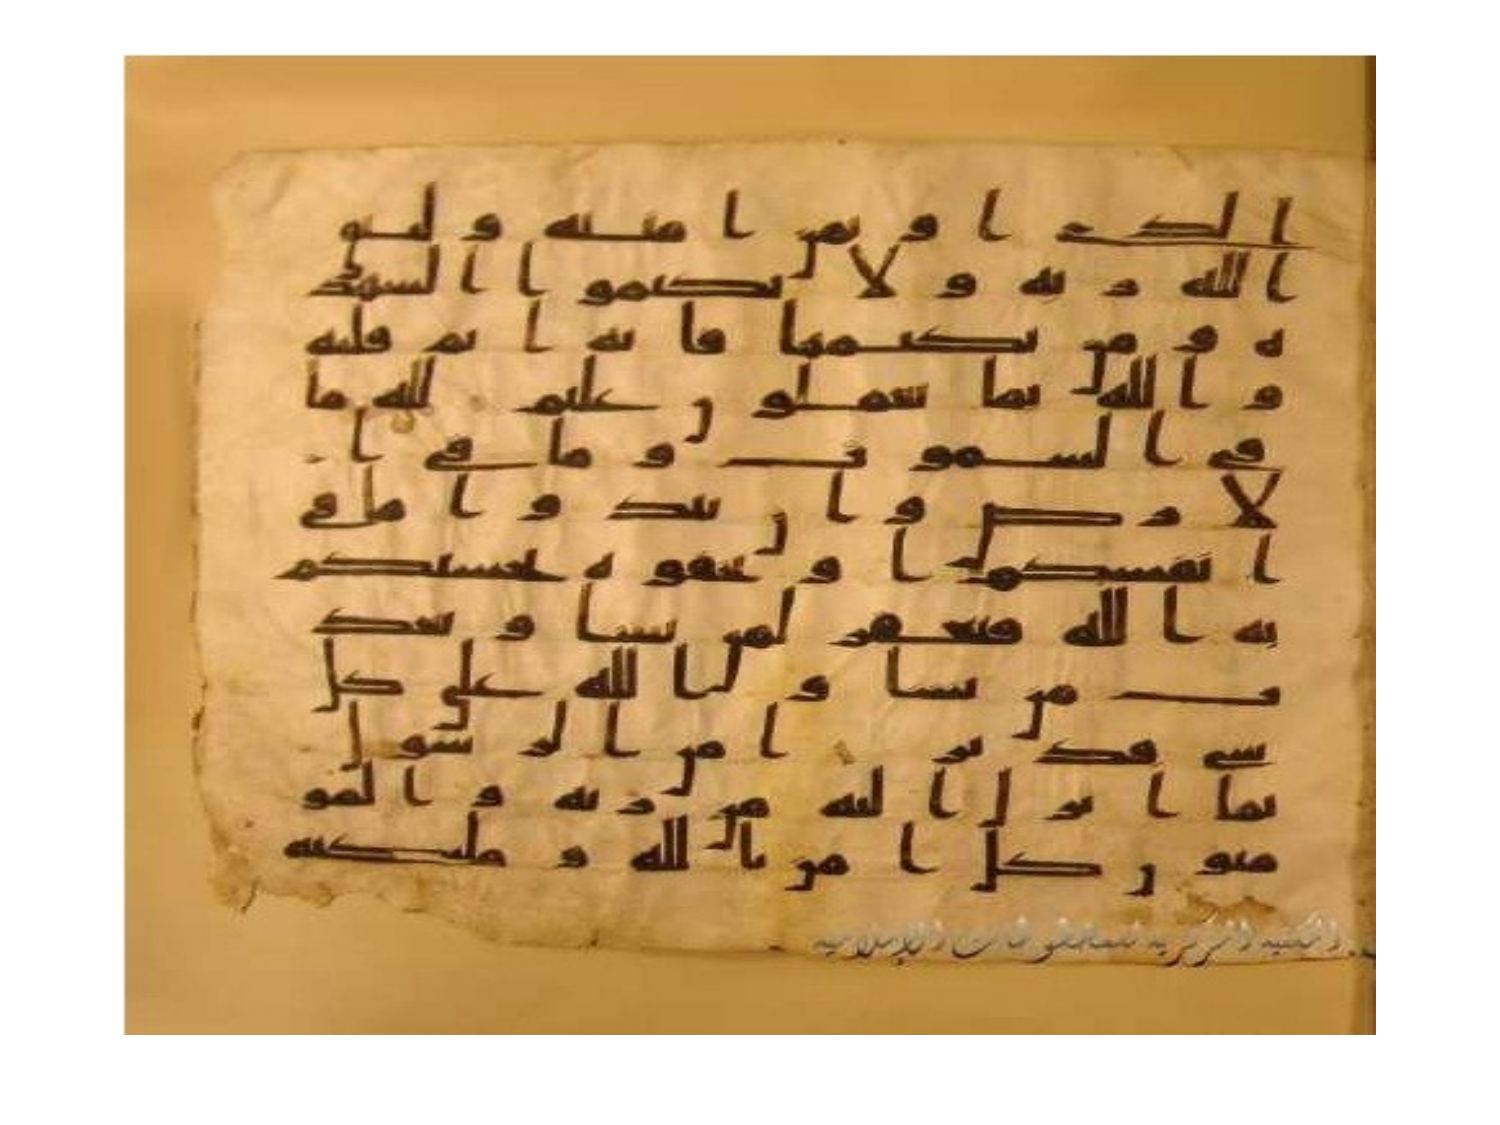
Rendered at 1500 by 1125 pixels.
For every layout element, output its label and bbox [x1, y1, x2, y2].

list [123, 54, 1377, 1036]
